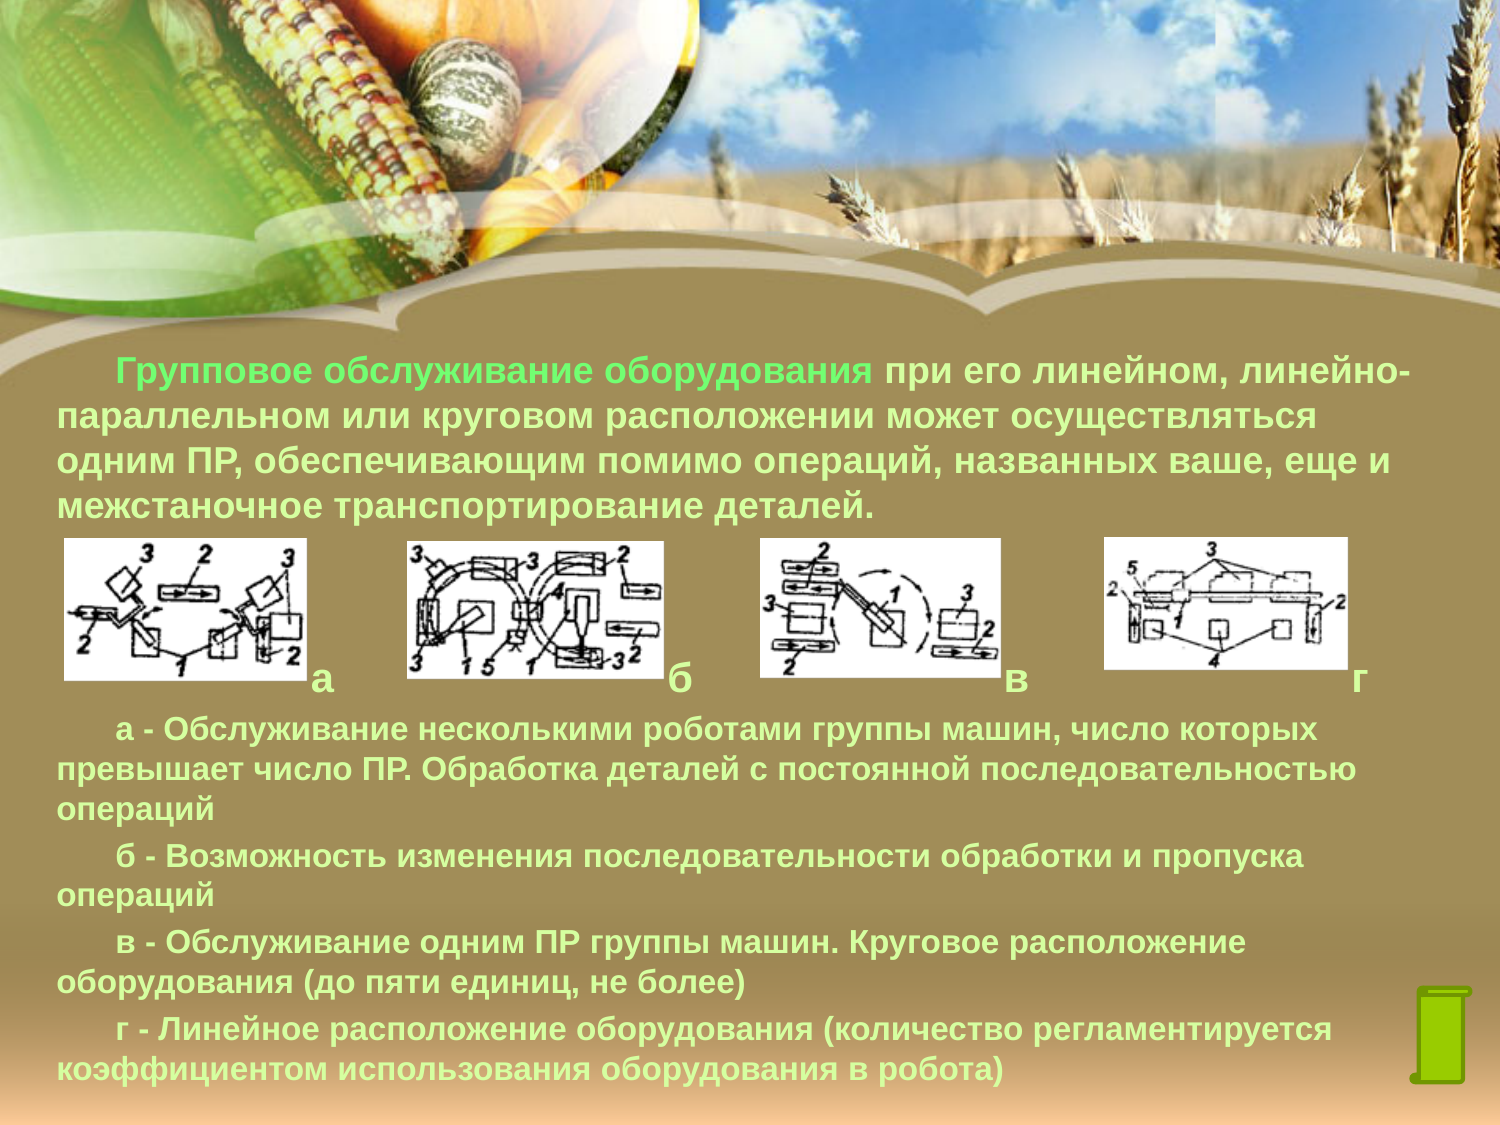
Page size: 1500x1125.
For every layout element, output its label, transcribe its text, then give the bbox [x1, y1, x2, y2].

picture [1104, 536, 1350, 672]
picture [760, 538, 1003, 680]
picture [64, 538, 309, 683]
list Групповое обслуживание оборудования при его линейном, линейно-параллельном или круговом расположении может осуществляться одним ПР, обеспечивающим помимо операций, названных ваше, еще и межстаночное транспортирование деталей. а б в г а - Обслуживание несколькими роботами группы машин, число которых превышает число ПР. Обработка деталей с постоянной последовательностью операций б - Возможность изменения последовательности обработки и пропуска операций в - Обслуживание одним ПР группы машин. Круговое расположение оборудования (до пяти единиц, не более) г - Линейное расположение оборудования (количество регламентируется коэффициентом использования оборудования в робота) [41, 338, 1461, 1083]
picture [407, 540, 666, 681]
picture [0, 0, 1500, 935]
text_box [1409, 985, 1473, 1085]
